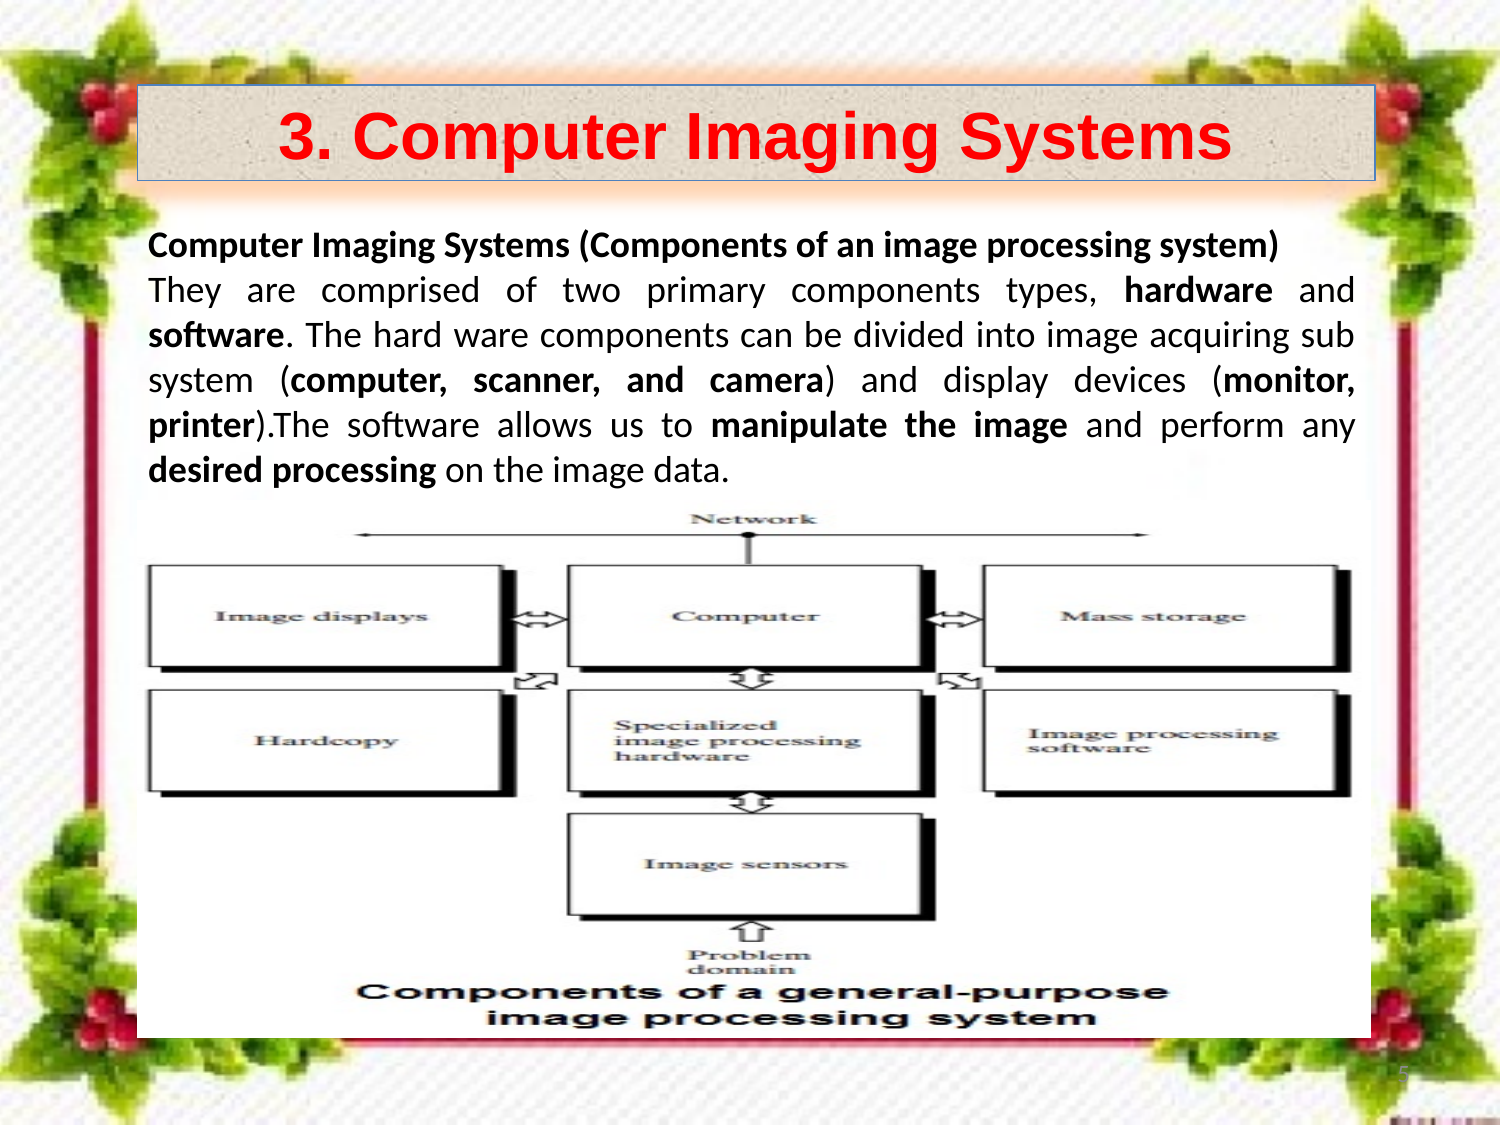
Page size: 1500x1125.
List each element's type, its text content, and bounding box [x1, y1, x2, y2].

text_box Computer Imaging Systems (Components of an image processing system) They are comprised of two primary components types, hardware and software. The hard ware components can be divided into image acquiring sub system (computer, scanner, and camera) and display devices (monitor, printer).The software allows us to manipulate the image and perform any desired processing on the image data. [133, 212, 1371, 498]
text_box 3. Computer Imaging Systems [137, 84, 1376, 181]
picture [0, 0, 1500, 1125]
slide_number 5 [1074, 1042, 1425, 1103]
